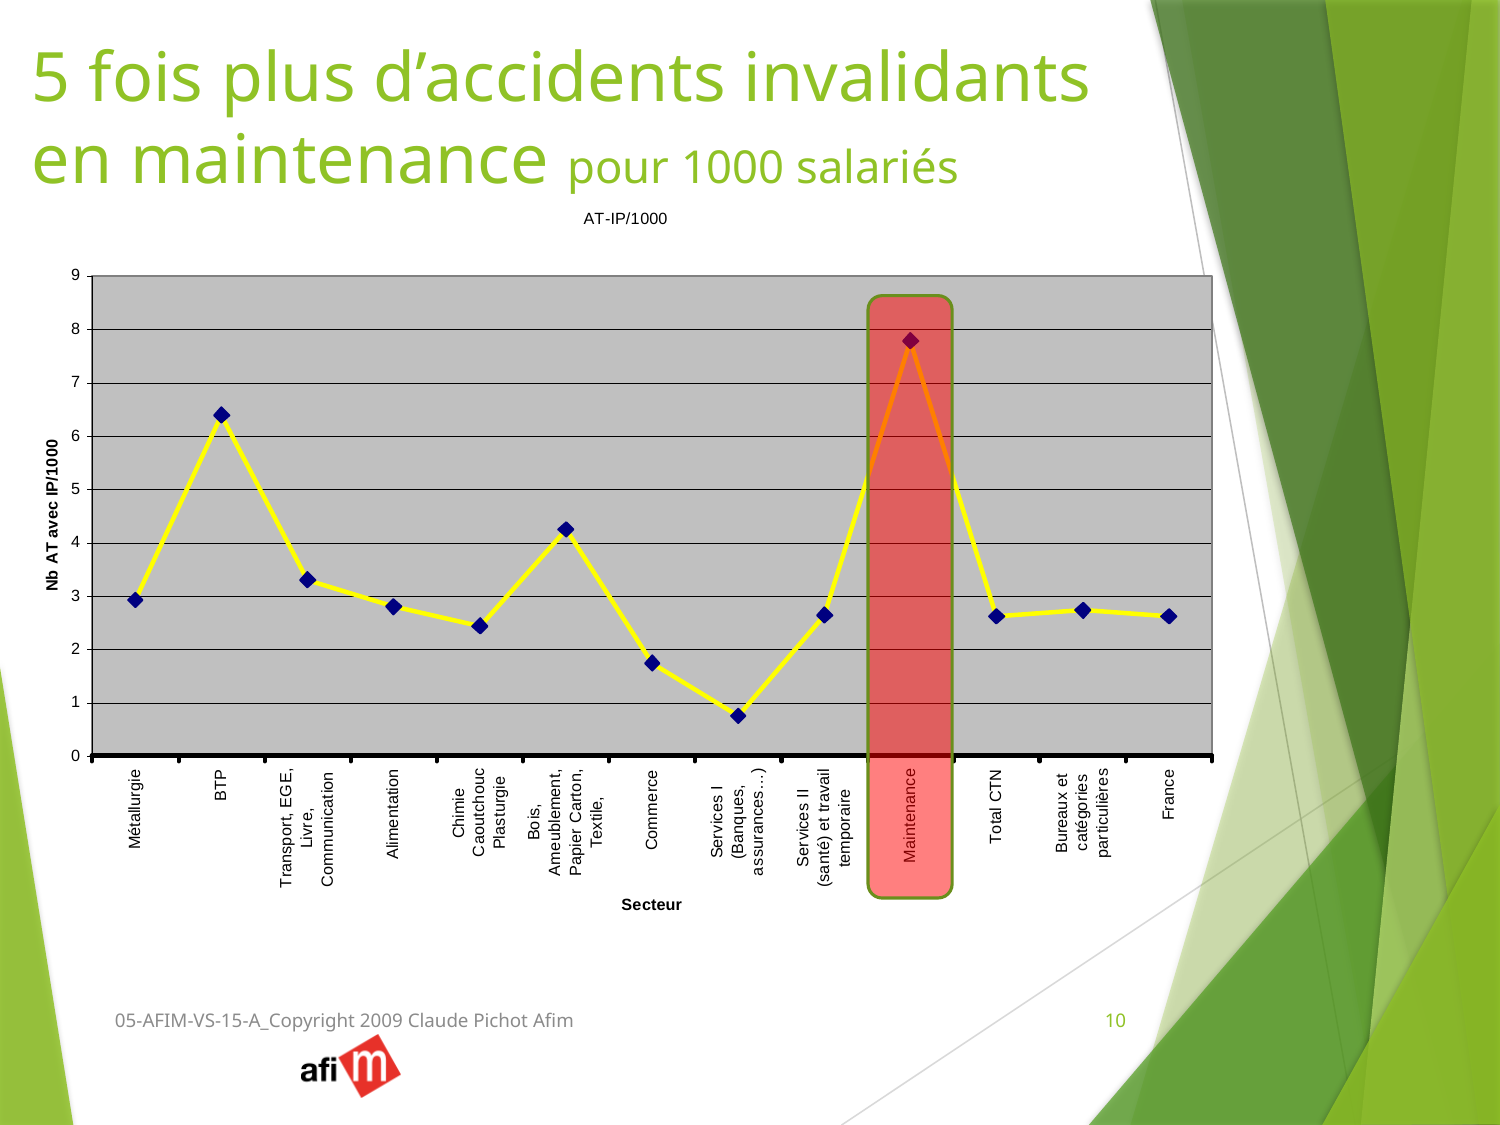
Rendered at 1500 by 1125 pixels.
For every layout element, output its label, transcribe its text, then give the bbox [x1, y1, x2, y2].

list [18, 183, 1233, 941]
footer 05-AFIM-VS-15-A_Copyright 2009 Claude Pichot Afim [99, 991, 859, 1051]
title 5 fois plus d’accidents invalidants en maintenance pour 1000 salariés [16, 26, 1176, 186]
picture [301, 1051, 401, 1098]
slide_number 10 [1057, 991, 1142, 1051]
